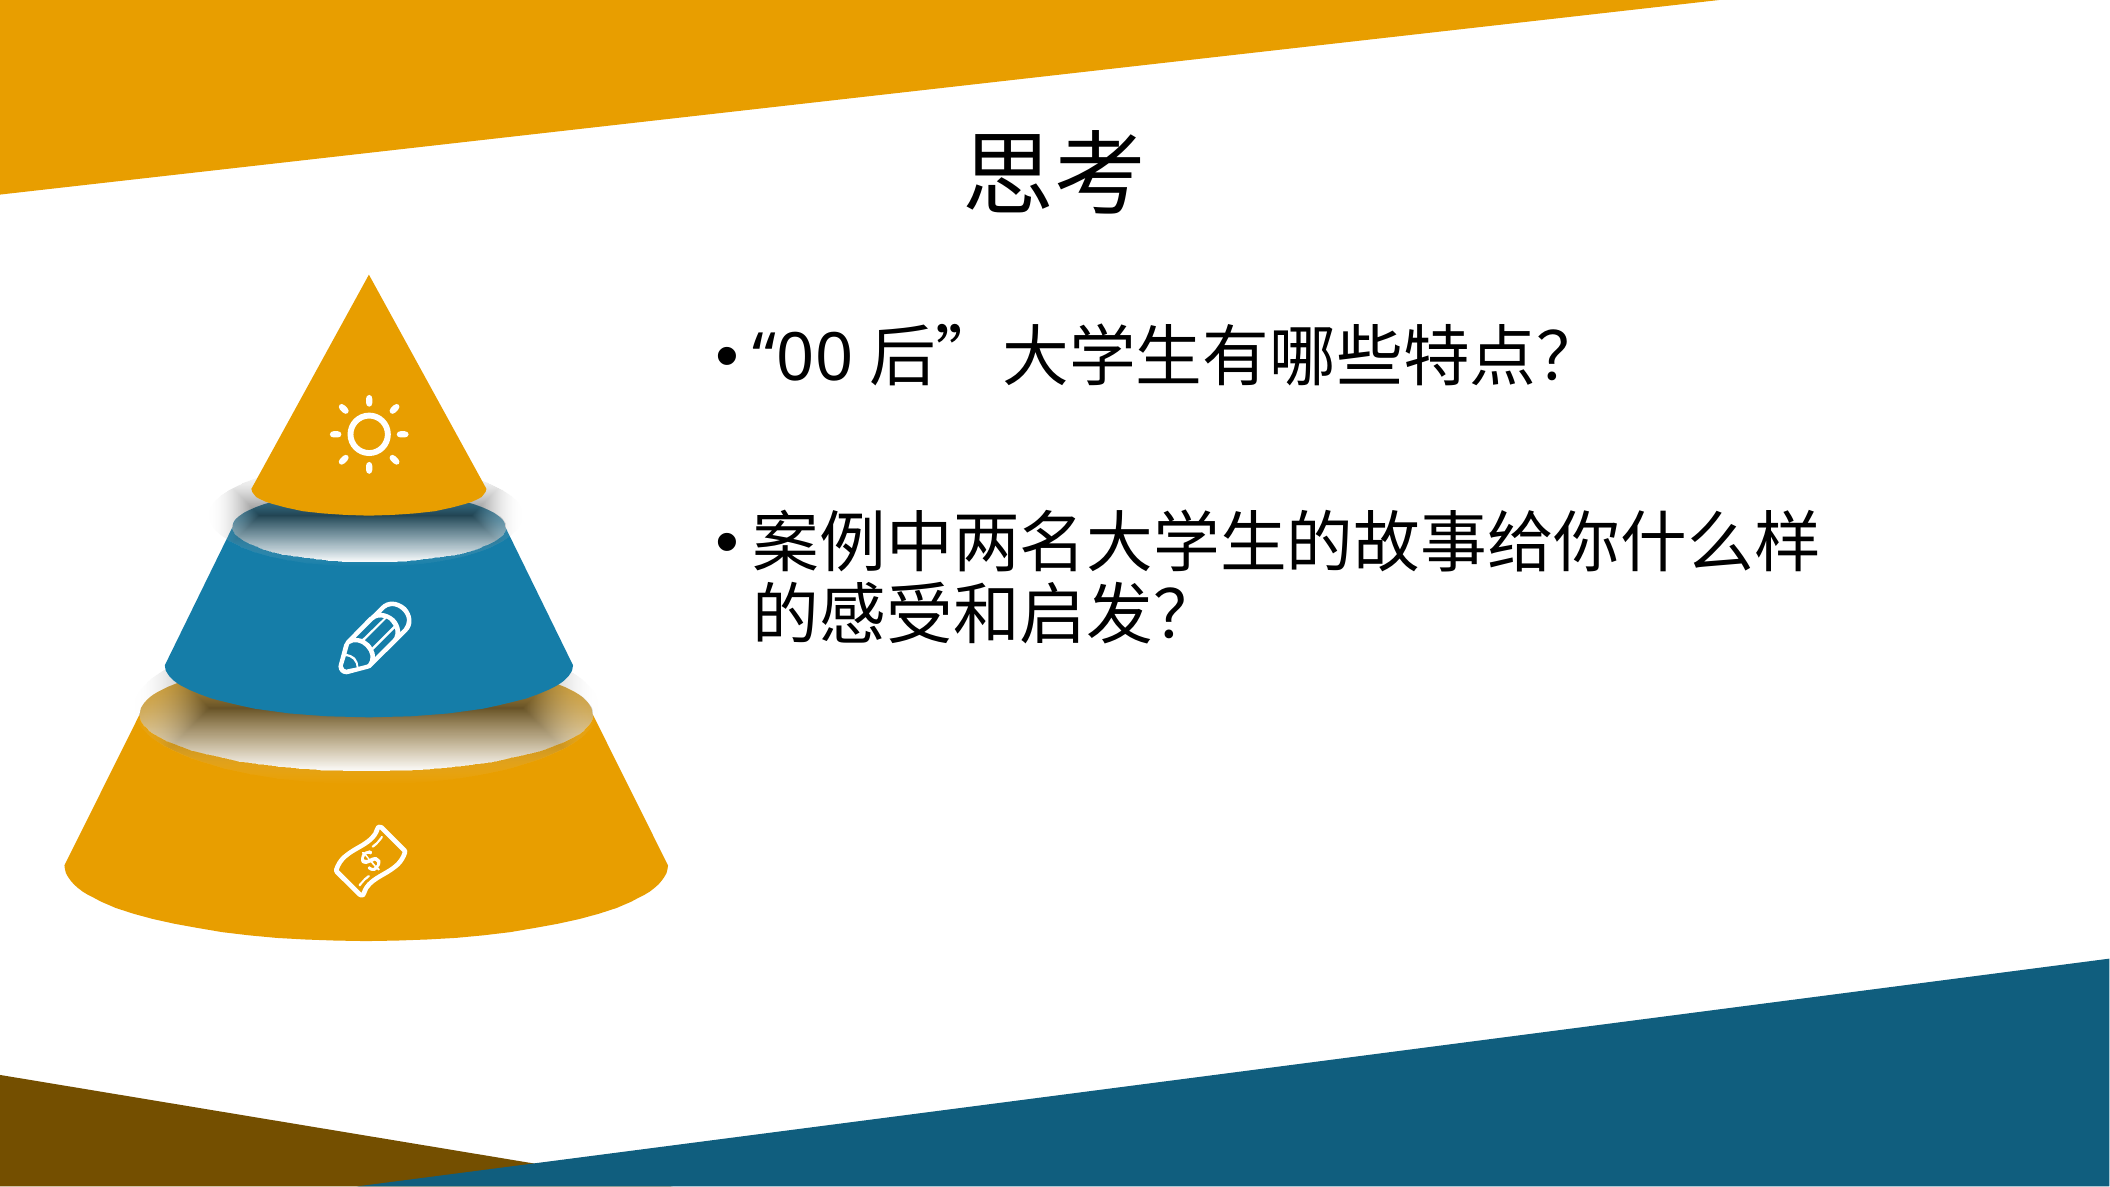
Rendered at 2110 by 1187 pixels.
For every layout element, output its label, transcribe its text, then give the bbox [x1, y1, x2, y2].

text_box [329, 431, 342, 438]
text_box [389, 403, 400, 414]
list “00后”大学生有哪些特点？ 案例中两名大学生的故事给你什么样的感受和启发？ [700, 315, 1870, 1069]
text_box [366, 394, 373, 407]
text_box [164, 464, 574, 718]
text_box [338, 454, 349, 464]
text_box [64, 631, 669, 942]
text_box [338, 403, 349, 414]
text_box [396, 431, 409, 438]
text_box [333, 824, 408, 898]
title 思考 [145, 63, 1965, 293]
text_box [347, 412, 391, 457]
text_box [389, 454, 400, 464]
text_box [265, 274, 473, 464]
